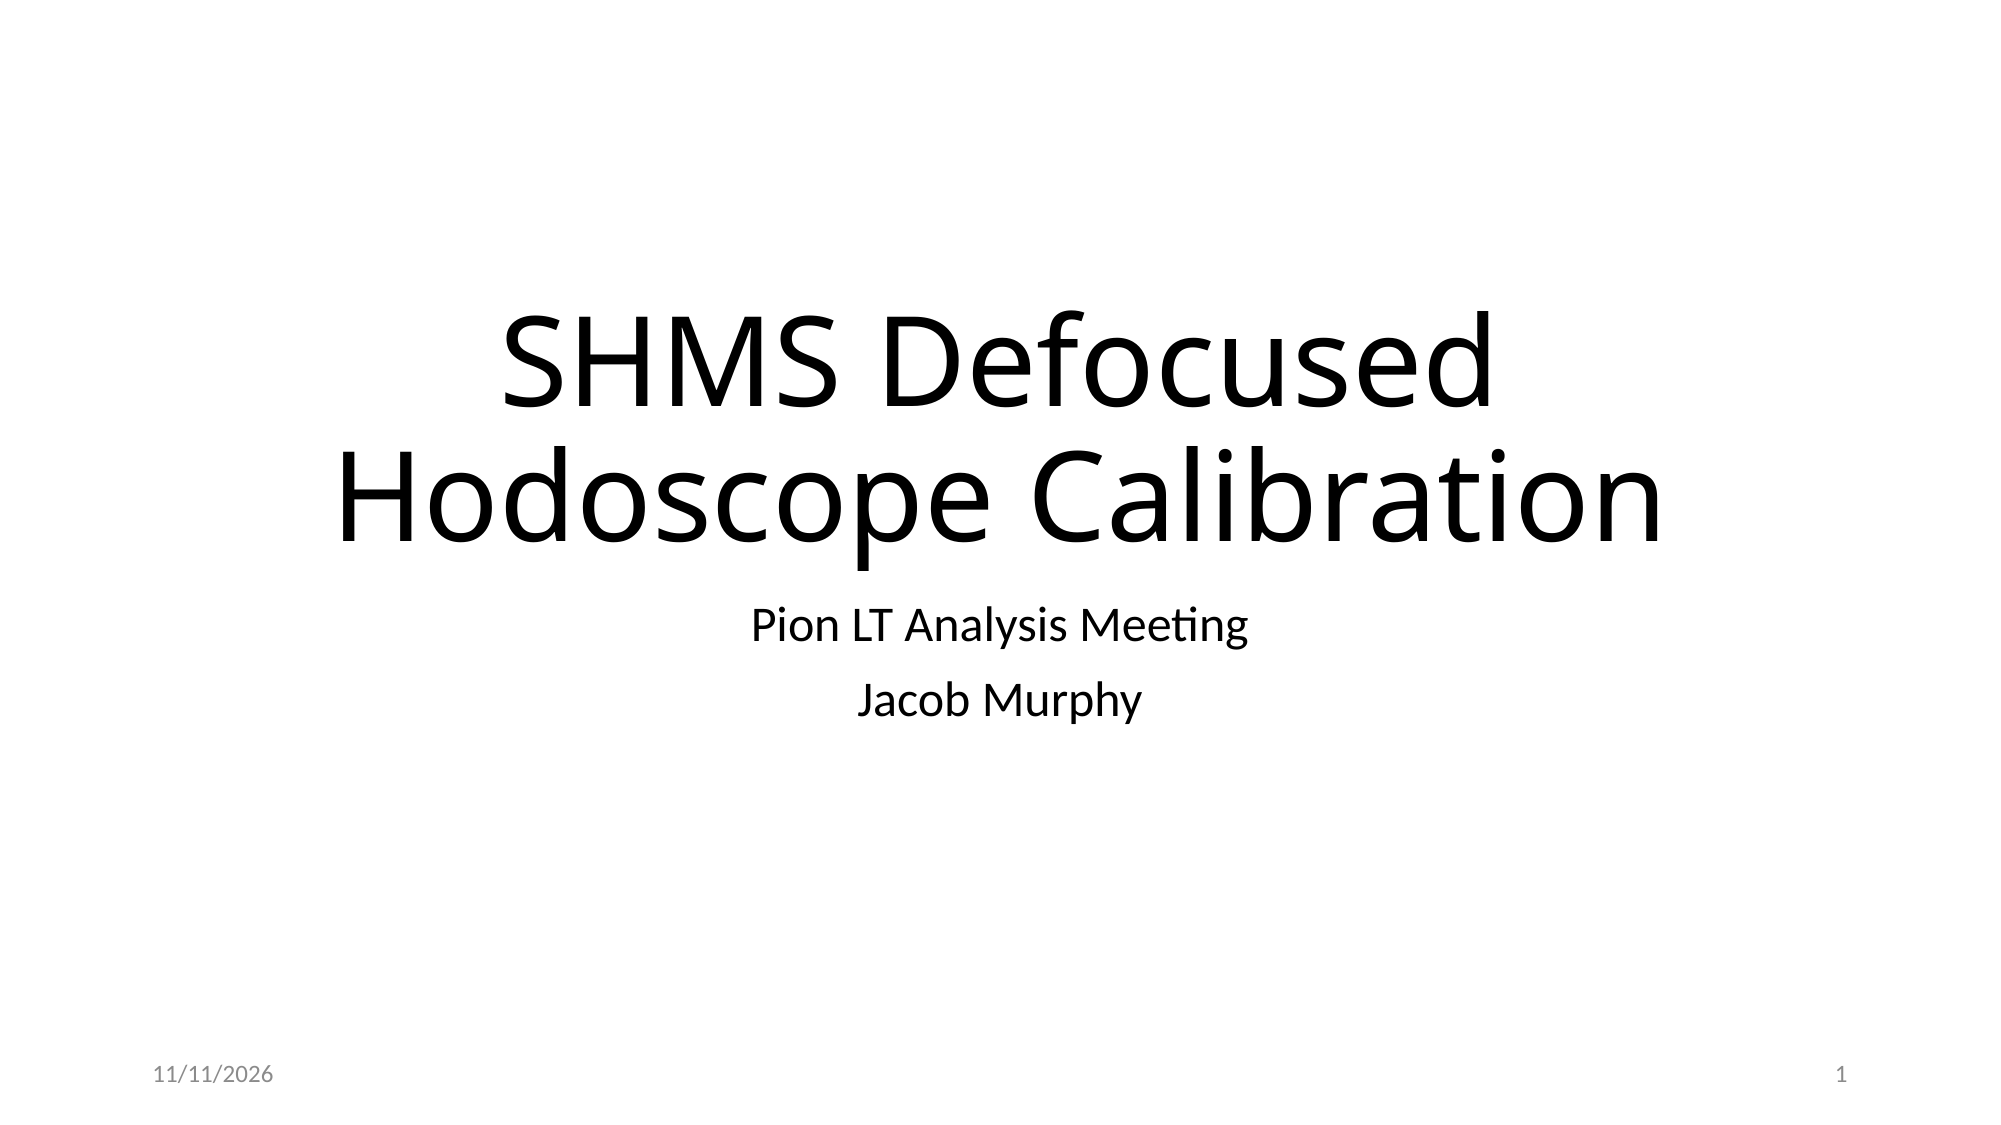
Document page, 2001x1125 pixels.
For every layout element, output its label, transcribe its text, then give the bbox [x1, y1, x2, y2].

title SHMS Defocused Hodoscope Calibration [249, 184, 1750, 576]
slide_number 1 [1412, 1042, 1863, 1103]
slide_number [137, 1042, 588, 1103]
subtitle Pion LT Analysis Meeting Jacob Murphy [249, 590, 1750, 863]
